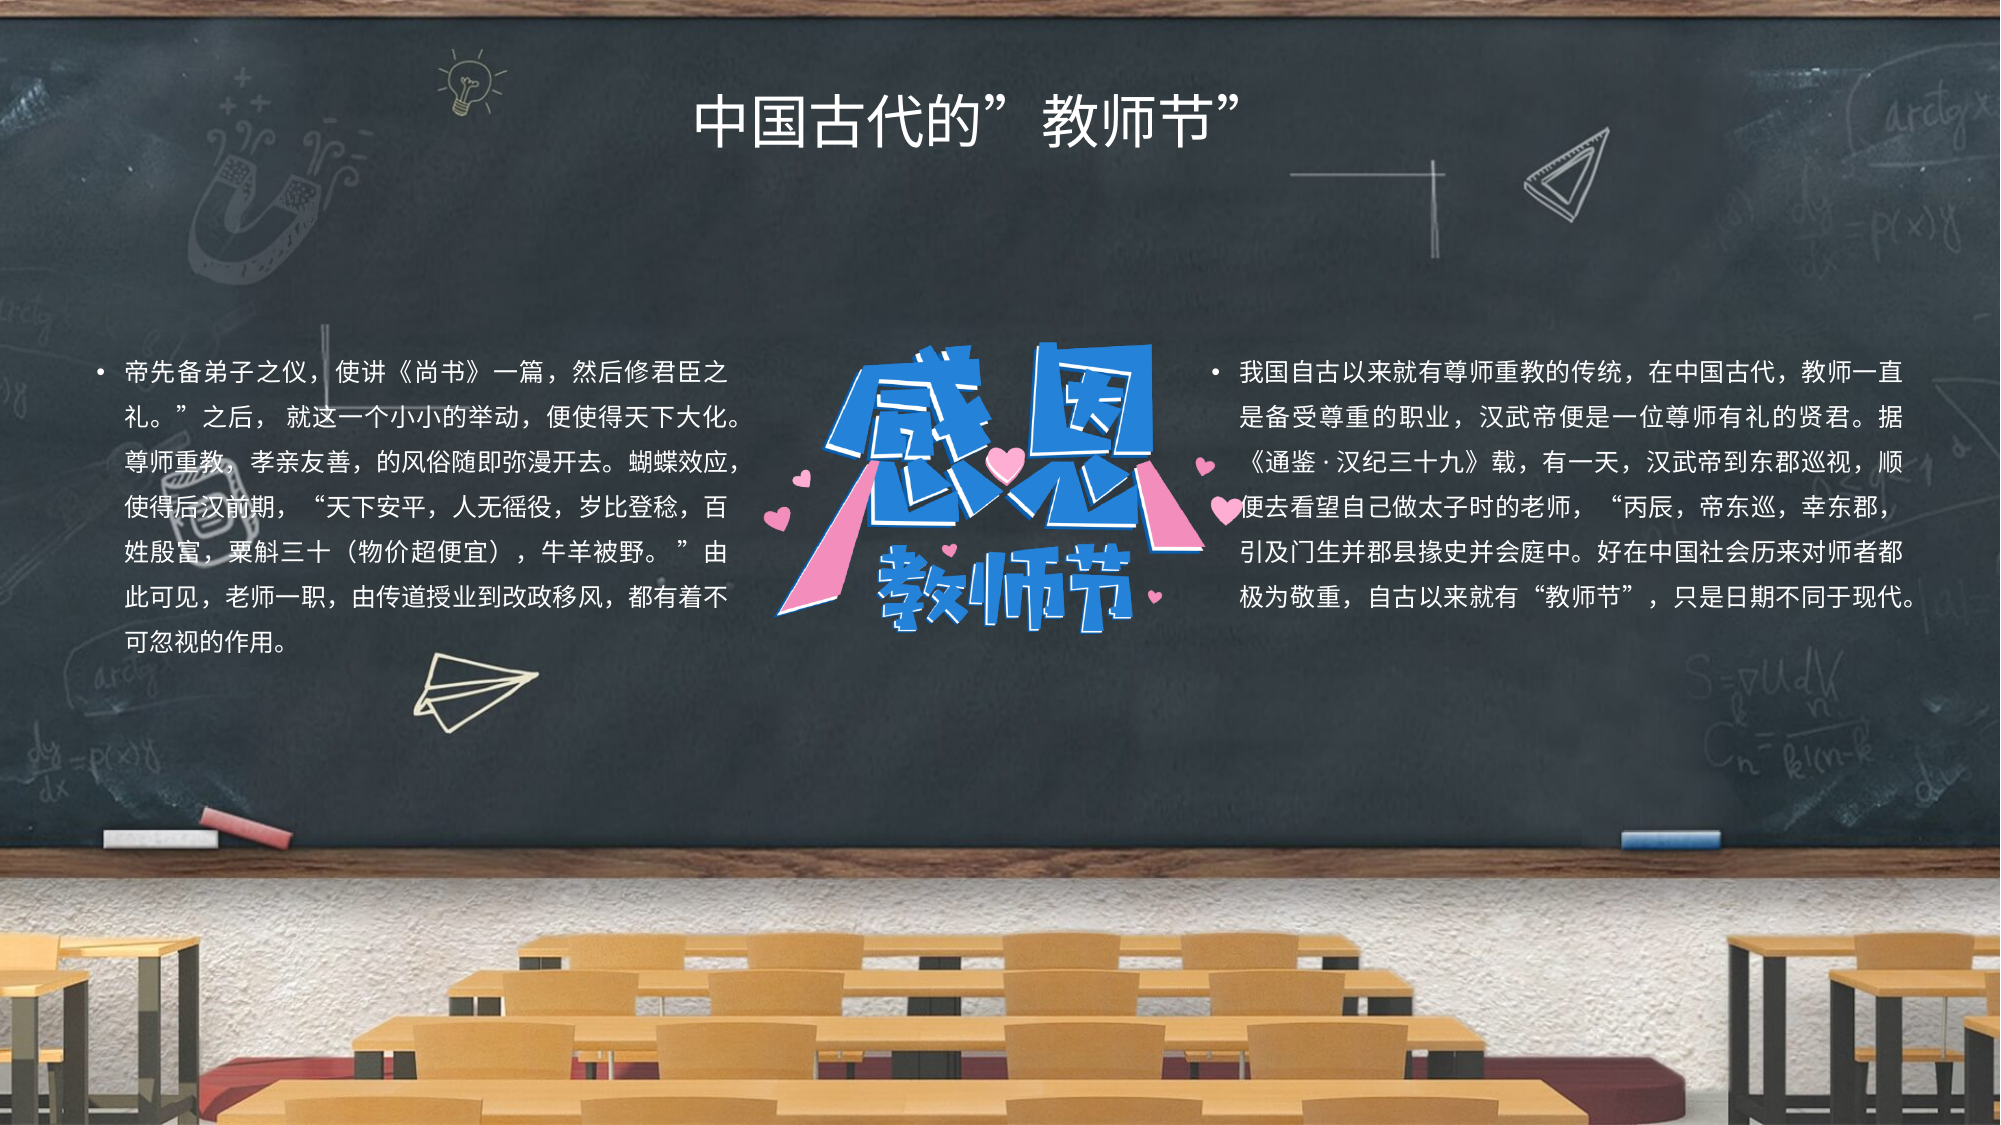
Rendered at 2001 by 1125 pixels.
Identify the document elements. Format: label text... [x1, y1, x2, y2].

text_box 中国古代的”教师节” [676, 63, 1290, 163]
picture [0, 0, 2000, 1125]
text_box 我国自古以来就有尊师重教的传统，在中国古代，教师一直是备受尊重的职业，汉武帝便是一位尊师有礼的贤君。据《通鉴·汉纪三十九》载，有一天，汉武帝到东郡巡视，顺便去看望自己做太子时的老师，“丙辰，帝东巡，幸东郡，引及门生并郡县掾史并会庭中。好在中国社会历来对师者都极为敬重，自古以来就有“教师节”，只是日期不同于现代。 [1285, 334, 1919, 477]
text_box 帝先备弟子之仪，使讲《尚书》一篇，然后修君臣之礼。”之后， 就这一个小小的举动，便使得天下大化。尊师重教，孝亲友善，的风俗随即弥漫开去。蝴蝶效应，使得后汉前期，“天下安平，人无徭役，岁比登稔，百姓殷富，粟斛三十（物价超便宜），牛羊被野。 ”由此可见，老师一职，由传道授业到改政移风，都有着不可忽视的作用。 [81, 334, 715, 477]
